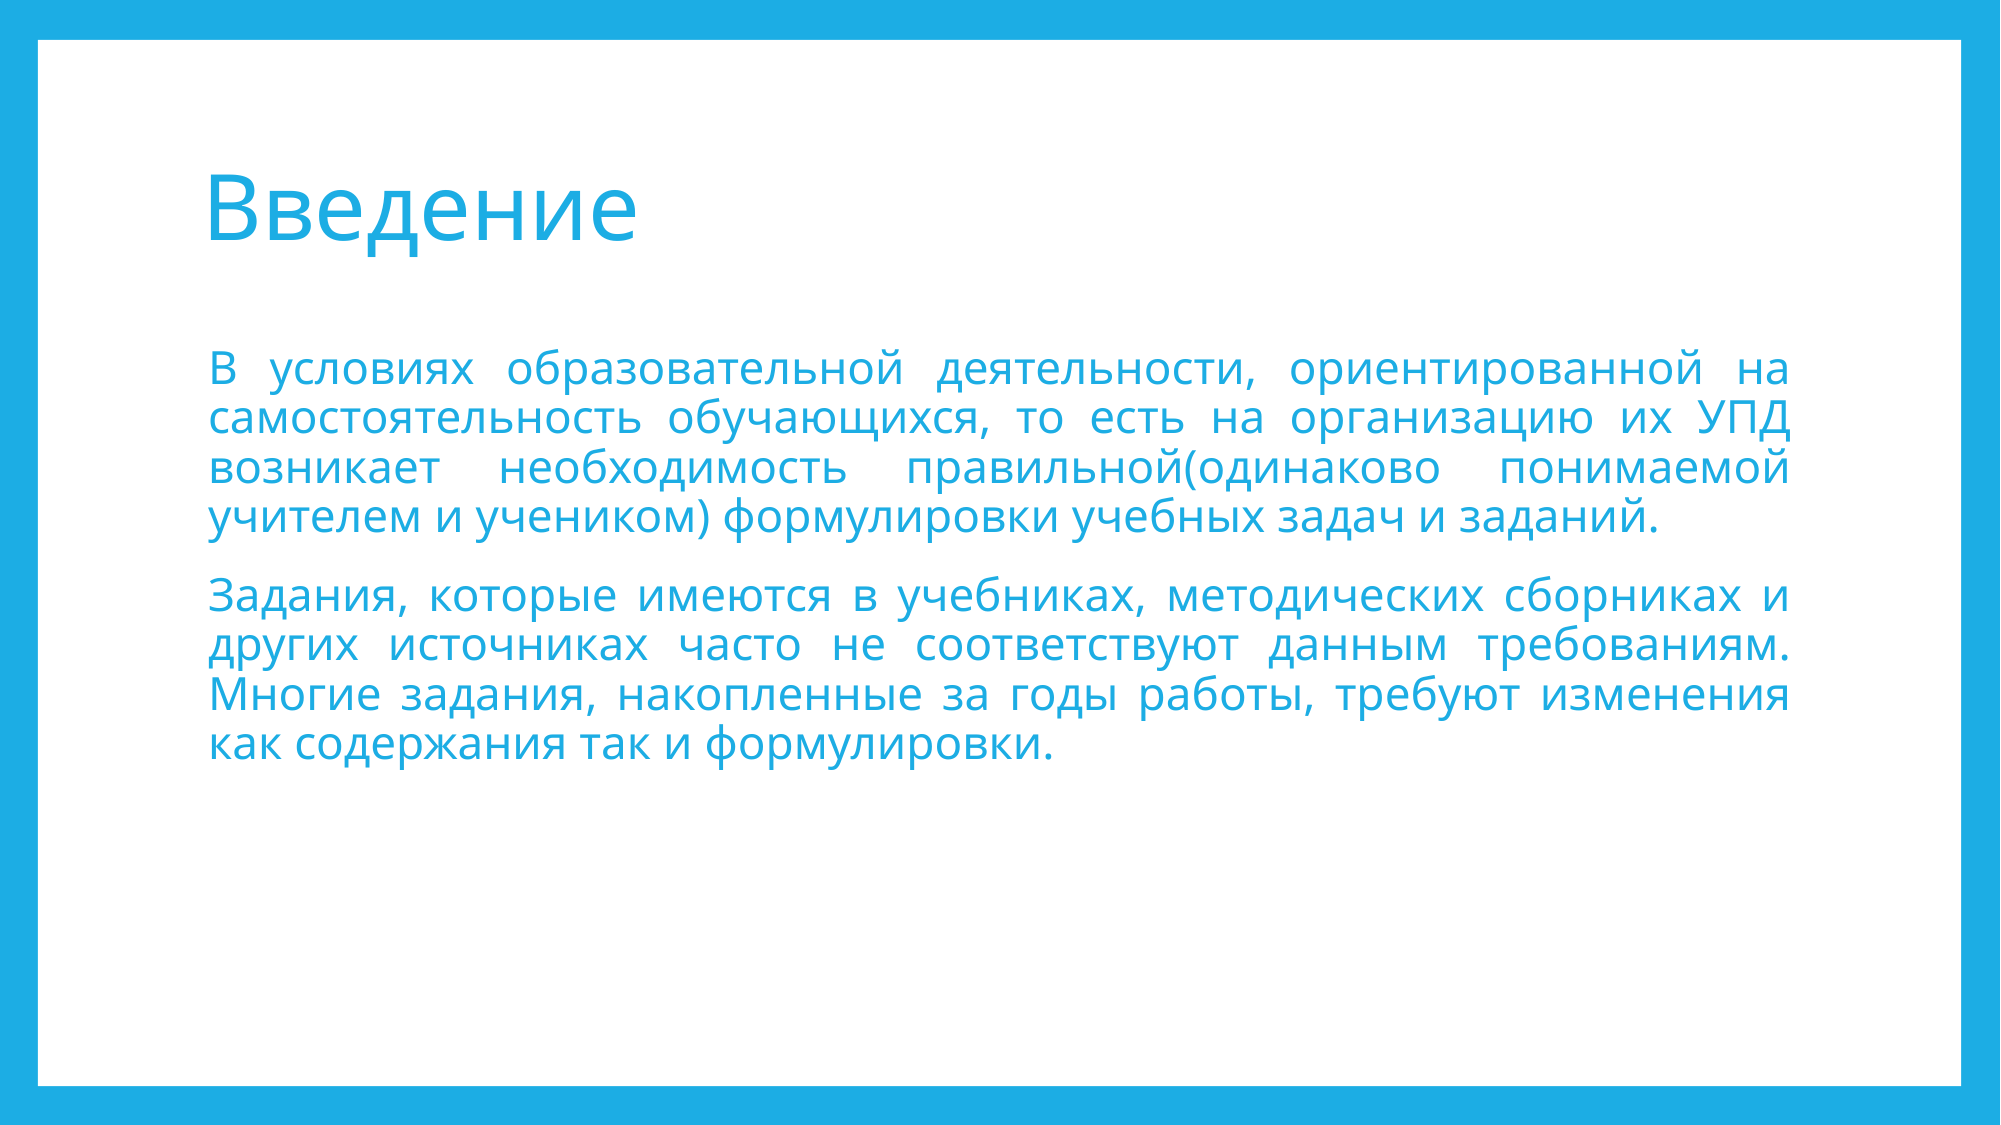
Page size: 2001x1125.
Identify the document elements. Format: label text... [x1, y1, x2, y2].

title Введение [187, 99, 1808, 323]
list В условиях образовательной деятельности, ориентированной на самостоятельность обучающихся, то есть на организацию их УПД возникает необходимость правильной(одинаково понимаемой учителем и учеником) формулировки учебных задач и заданий. Задания, которые имеются в учебниках, методических сборниках и других источниках часто не соответствуют данным требованиям. Многие задания, накопленные за годы работы, требуют изменения как содержания так и формулировки. [187, 337, 1808, 1000]
